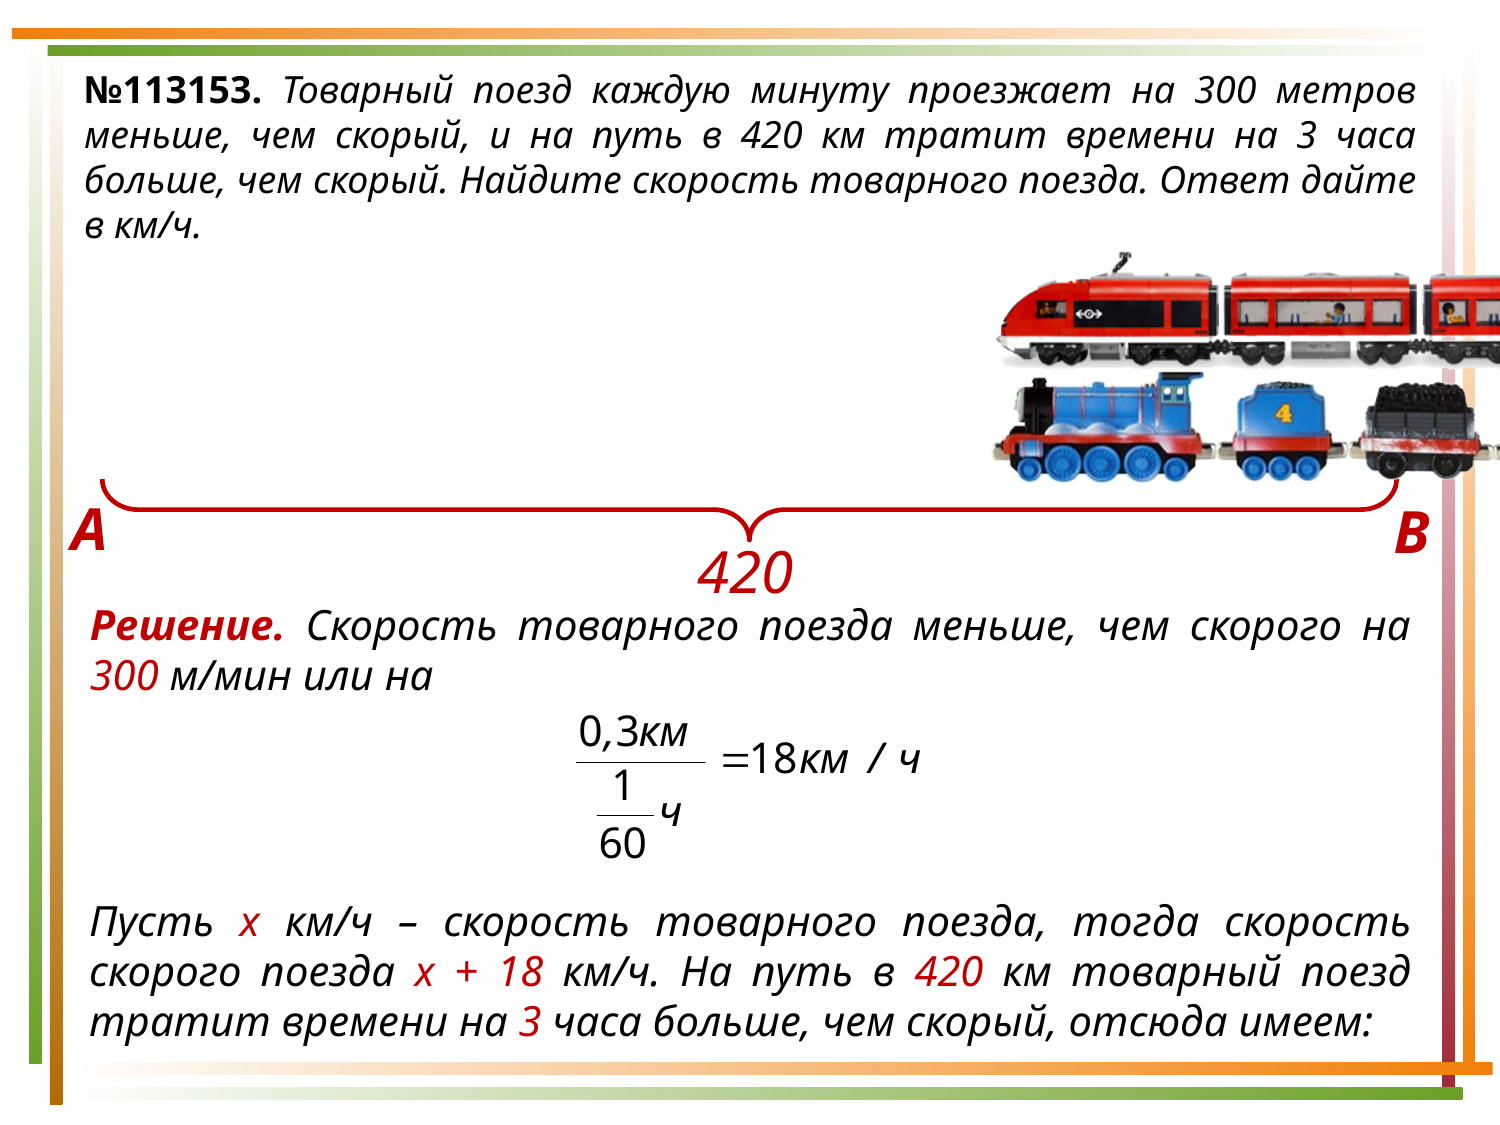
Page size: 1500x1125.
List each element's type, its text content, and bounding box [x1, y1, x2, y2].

text_box Пусть х км/ч – скорость товарного поезда, тогда скорость скорого поезда х + 18 км/ч. На путь в 420 км товарный поезд тратит времени на 3 часа больше, чем скорый, отсюда имеем: [74, 887, 1427, 1053]
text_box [52, 478, 1449, 615]
picture [991, 250, 1500, 484]
text_box [574, 1062, 578, 1075]
text_box №113153. Товарный поезд каждую минуту проезжает на 300 метров меньше, чем скорый, и на путь в 420 км тратит времени на 3 часа больше, чем скорый. Найдите скорость товарного поезда. Ответ дайте в км/ч. [69, 58, 1432, 254]
text_box Решение. Скорость товарного поезда меньше, чем скорого на 300 м/мин или на [75, 622, 1426, 707]
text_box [569, 705, 932, 869]
